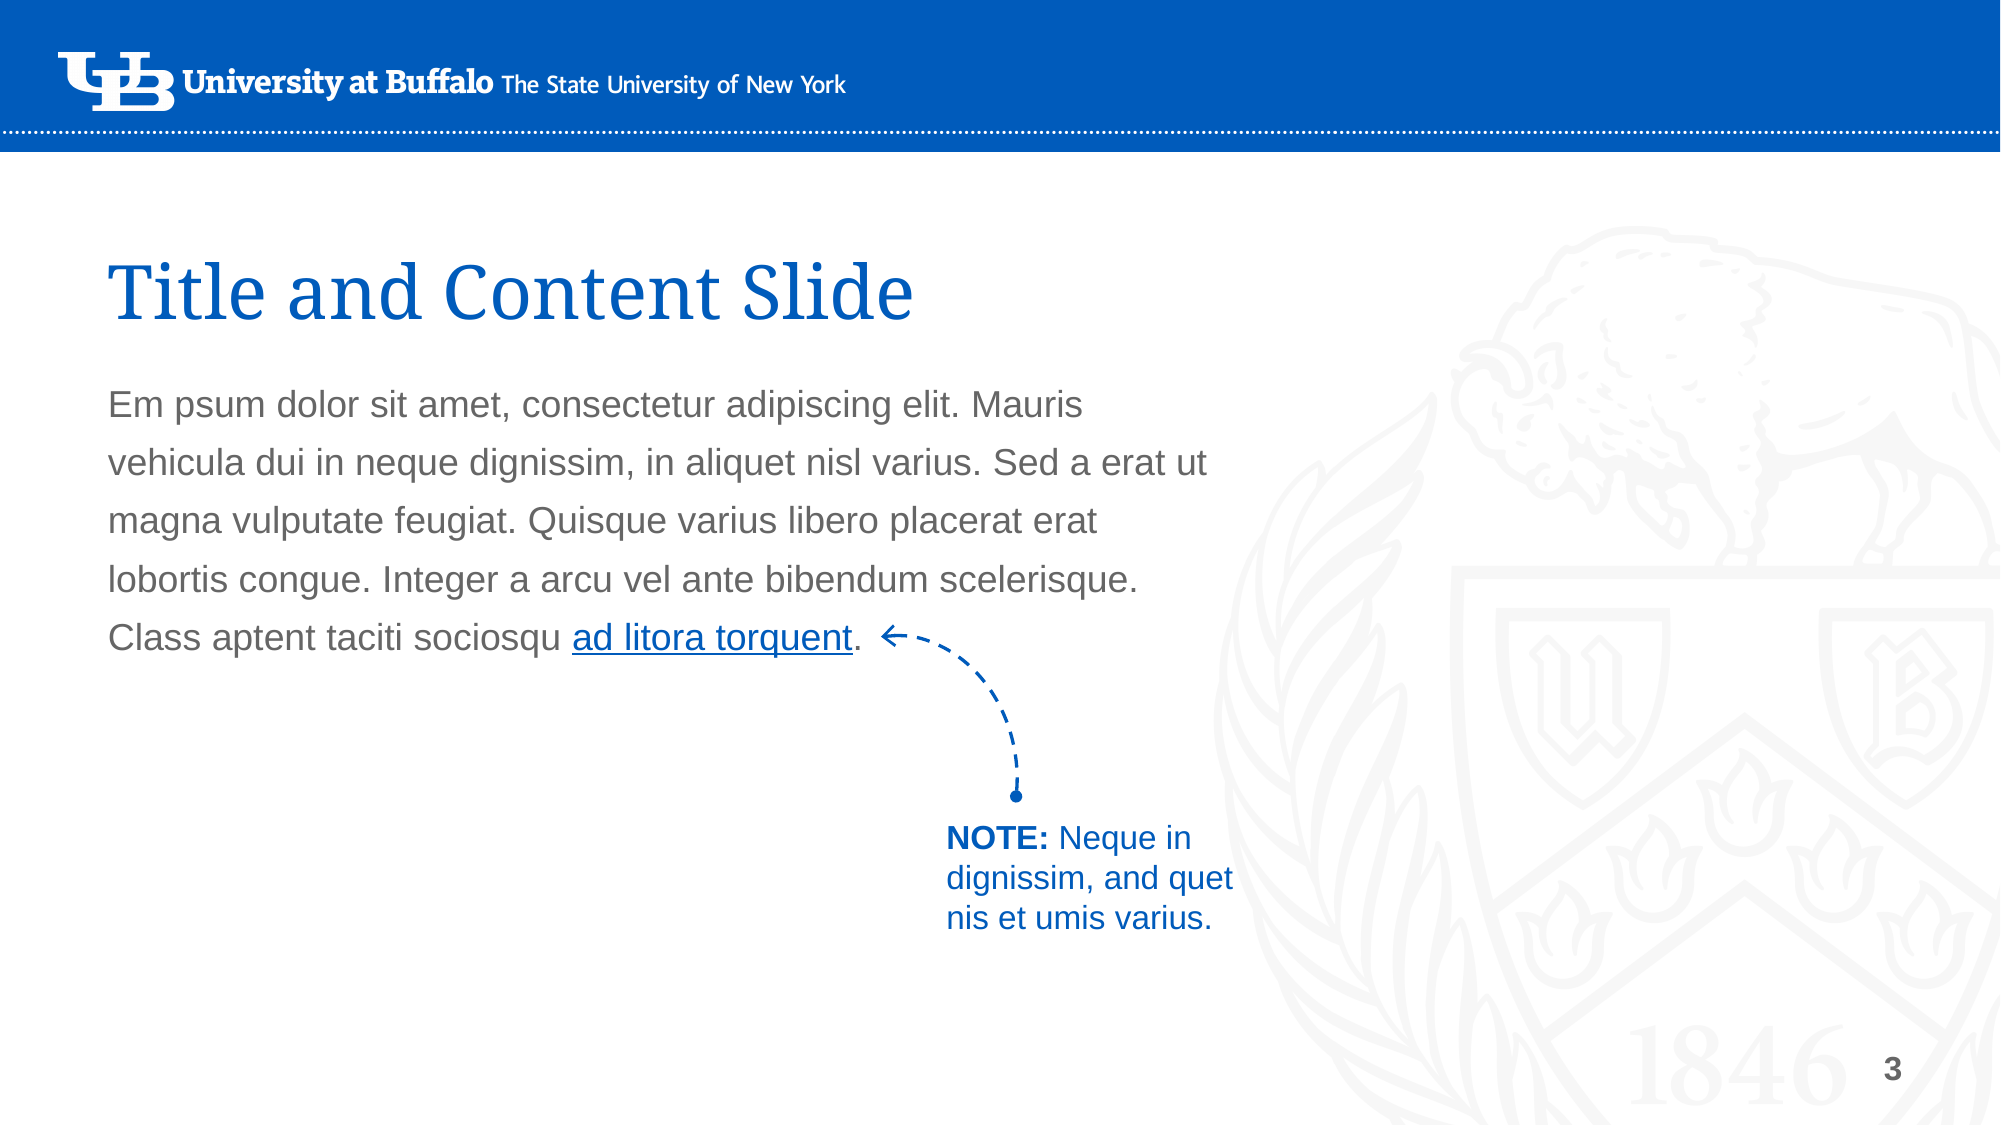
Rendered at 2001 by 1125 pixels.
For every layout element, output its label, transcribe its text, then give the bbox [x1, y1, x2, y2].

text_box NOTE: Neque in dignissim, and quet nis et umis varius. [931, 808, 1292, 944]
picture [0, 0, 2001, 1125]
title Title and Content Slide [93, 246, 1234, 343]
text_box [881, 624, 1023, 803]
footer 3 [1242, 1036, 1918, 1097]
list Em psum dolor sit amet, consectetur adipiscing elit. Mauris vehicula dui in neque dignissim, in aliquet nisl varius. Sed a erat ut magna vulputate feugiat. Quisque varius libero placerat erat lobortis congue. Integer a arcu vel ante bibendum scelerisque. Class aptent taciti sociosqu ad litora torquent. [93, 358, 1234, 1010]
